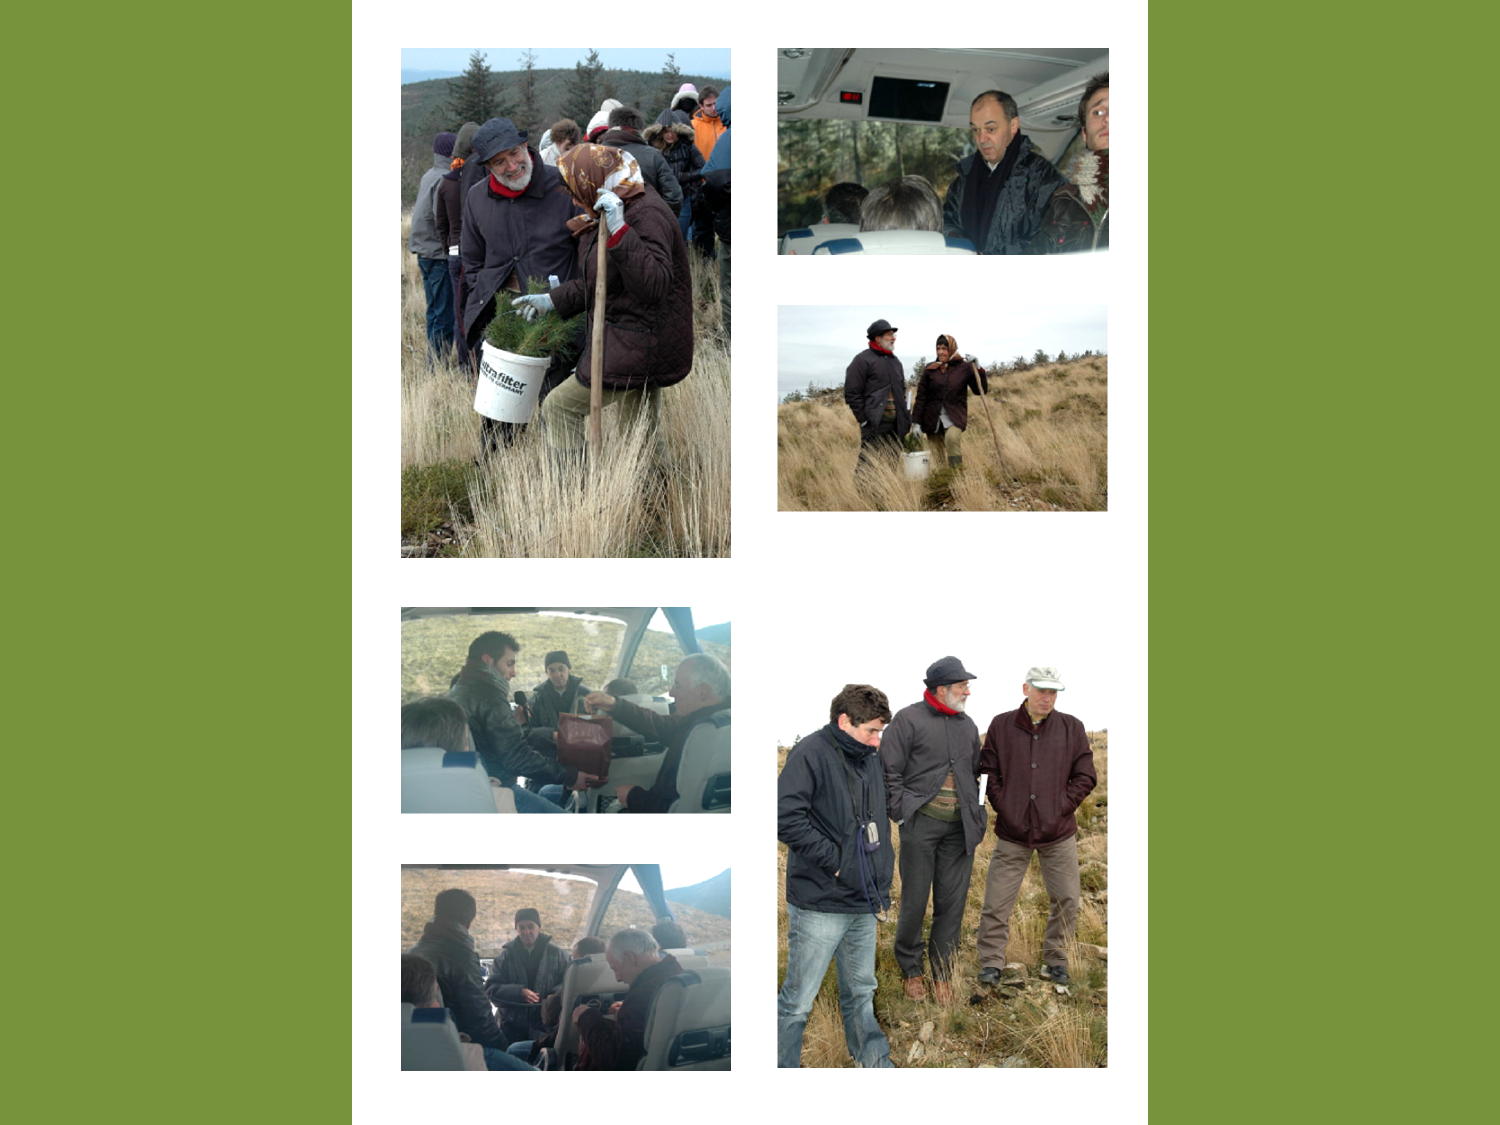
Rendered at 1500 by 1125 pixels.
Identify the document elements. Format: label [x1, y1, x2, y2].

picture [352, 0, 1148, 1125]
